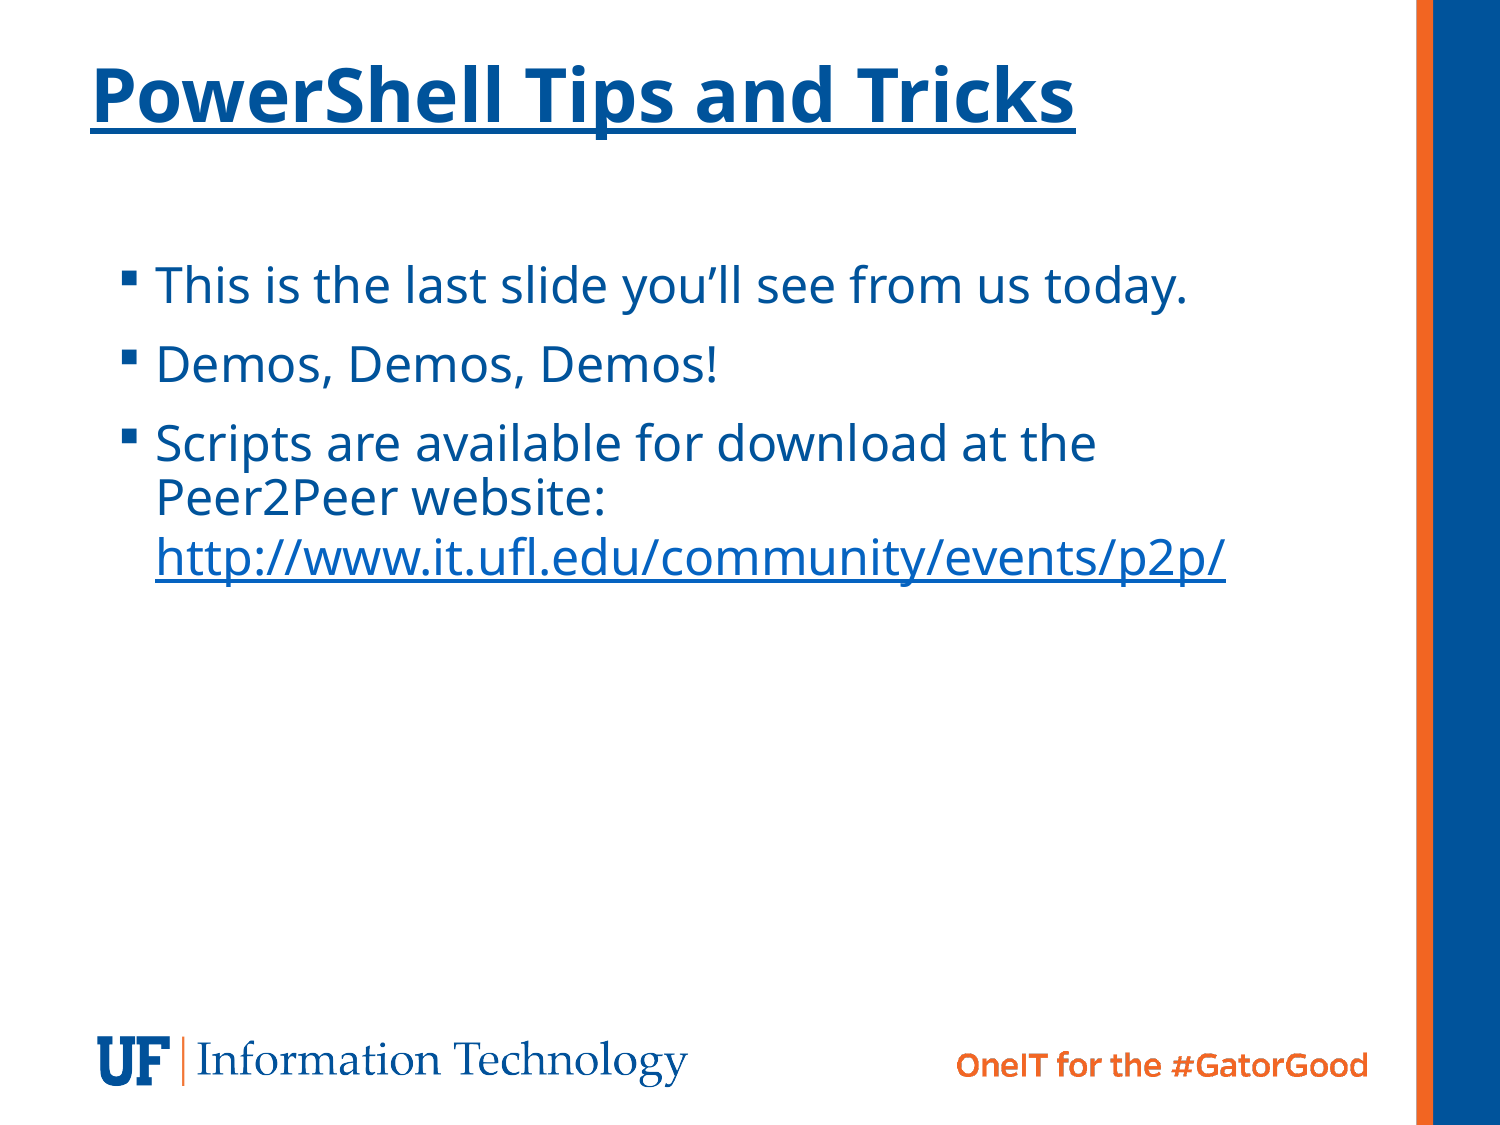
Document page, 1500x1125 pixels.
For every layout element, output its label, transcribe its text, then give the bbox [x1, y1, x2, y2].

picture [957, 1051, 1367, 1077]
picture [97, 1034, 689, 1088]
subtitle PowerShell Tips and Tricks [0, 50, 1397, 131]
list This is the last slide you’ll see from us today. Demos, Demos, Demos! Scripts are available for download at the Peer2Peer website: http://www.it.ufl.edu/community/events/p2p/ [103, 253, 1366, 977]
